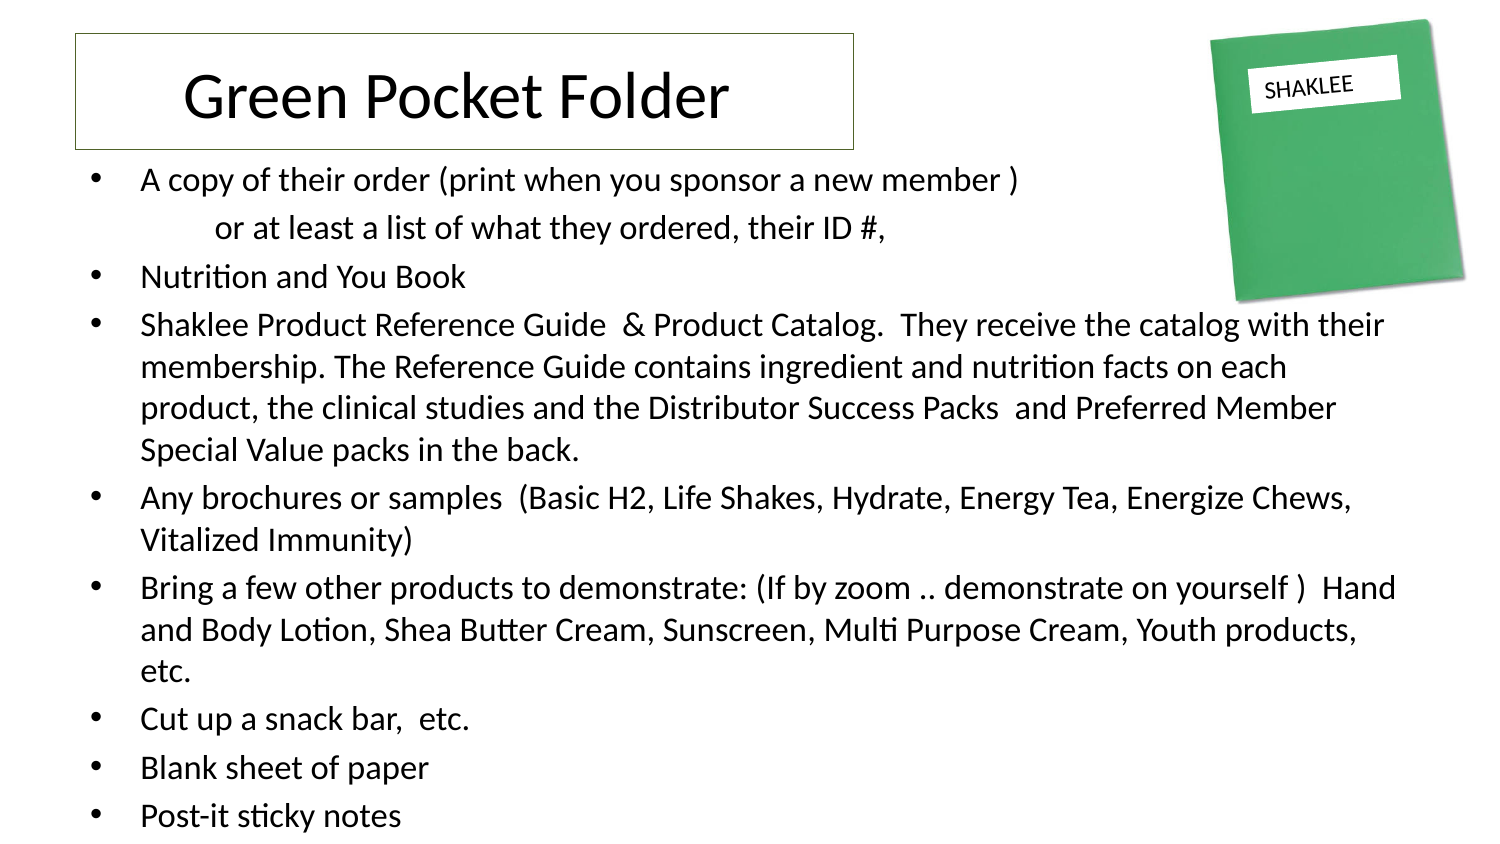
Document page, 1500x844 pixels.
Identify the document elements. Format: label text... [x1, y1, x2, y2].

picture [1196, 17, 1479, 305]
title Green Pocket Folder [75, 33, 854, 149]
list A copy of their order (print when you sponsor a new member ) or at least a list of what they ordered, their ID #, Nutrition and You Book Shaklee Product Reference Guide & Product Catalog. They receive the catalog with their membership. The Reference Guide contains ingredient and nutrition facts on each product, the clinical studies and the Distributor Success Packs and Preferred Member Special Value packs in the back. Any brochures or samples (Basic H2, Life Shakes, Hydrate, Energy Tea, Energize Chews, Vitalized Immunity) Bring a few other products to demonstrate: (If by zoom .. demonstrate on yourself ) Hand and Body Lotion, Shea Butter Cream, Sunscreen, Multi Purpose Cream, Youth products, etc. Cut up a snack bar, etc. Blank sheet of paper Post-it sticky notes [75, 149, 1425, 844]
